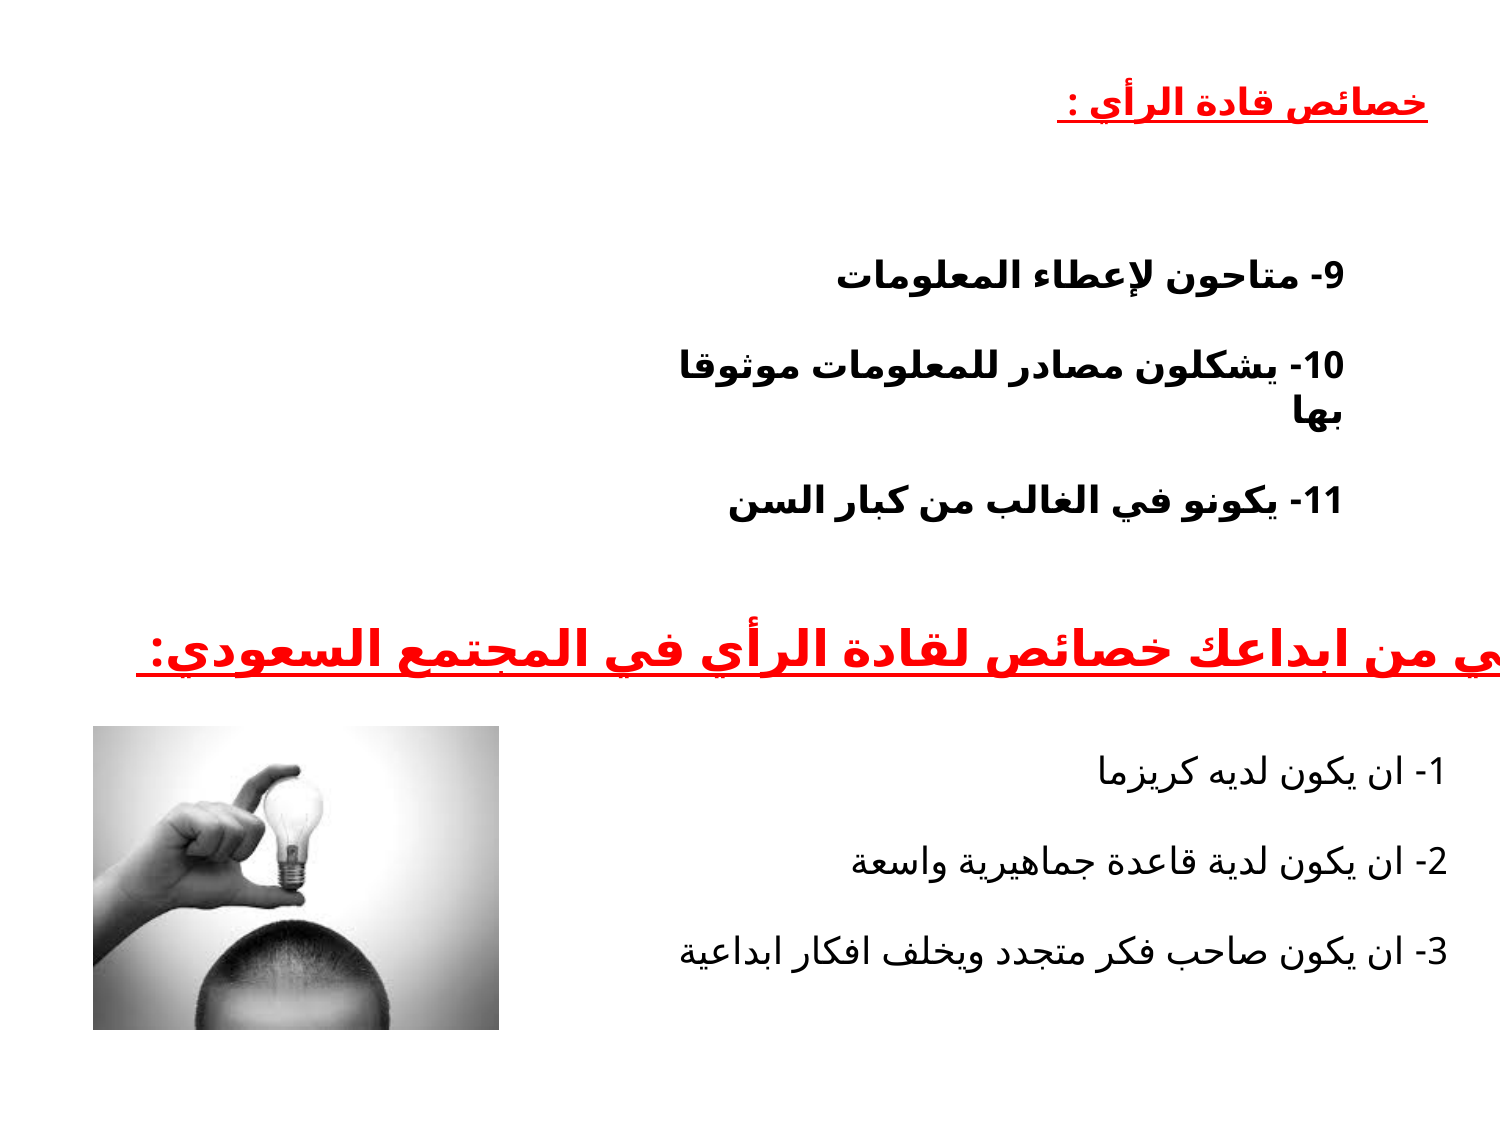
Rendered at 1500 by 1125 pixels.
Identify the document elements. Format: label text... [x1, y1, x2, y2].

text_box 9- متاحون لإعطاء المعلومات 10- يشكلون مصادر للمعلومات موثوقا بها 11- يكونو في الغالب من كبار السن [609, 199, 1360, 529]
text_box أضيفي من ابداعك خصائص لقادة الرأي في المجتمع السعودي: [121, 609, 1500, 685]
text_box 1- ان يكون لديه كريزما 2- ان يكون لدية قاعدة جماهيرية واسعة 3- ان يكون صاحب فكر متجدد ويخلف افكار ابداعية [653, 739, 1464, 980]
picture [93, 726, 499, 1030]
text_box خصائص قادة الرأي : [1042, 70, 1444, 130]
